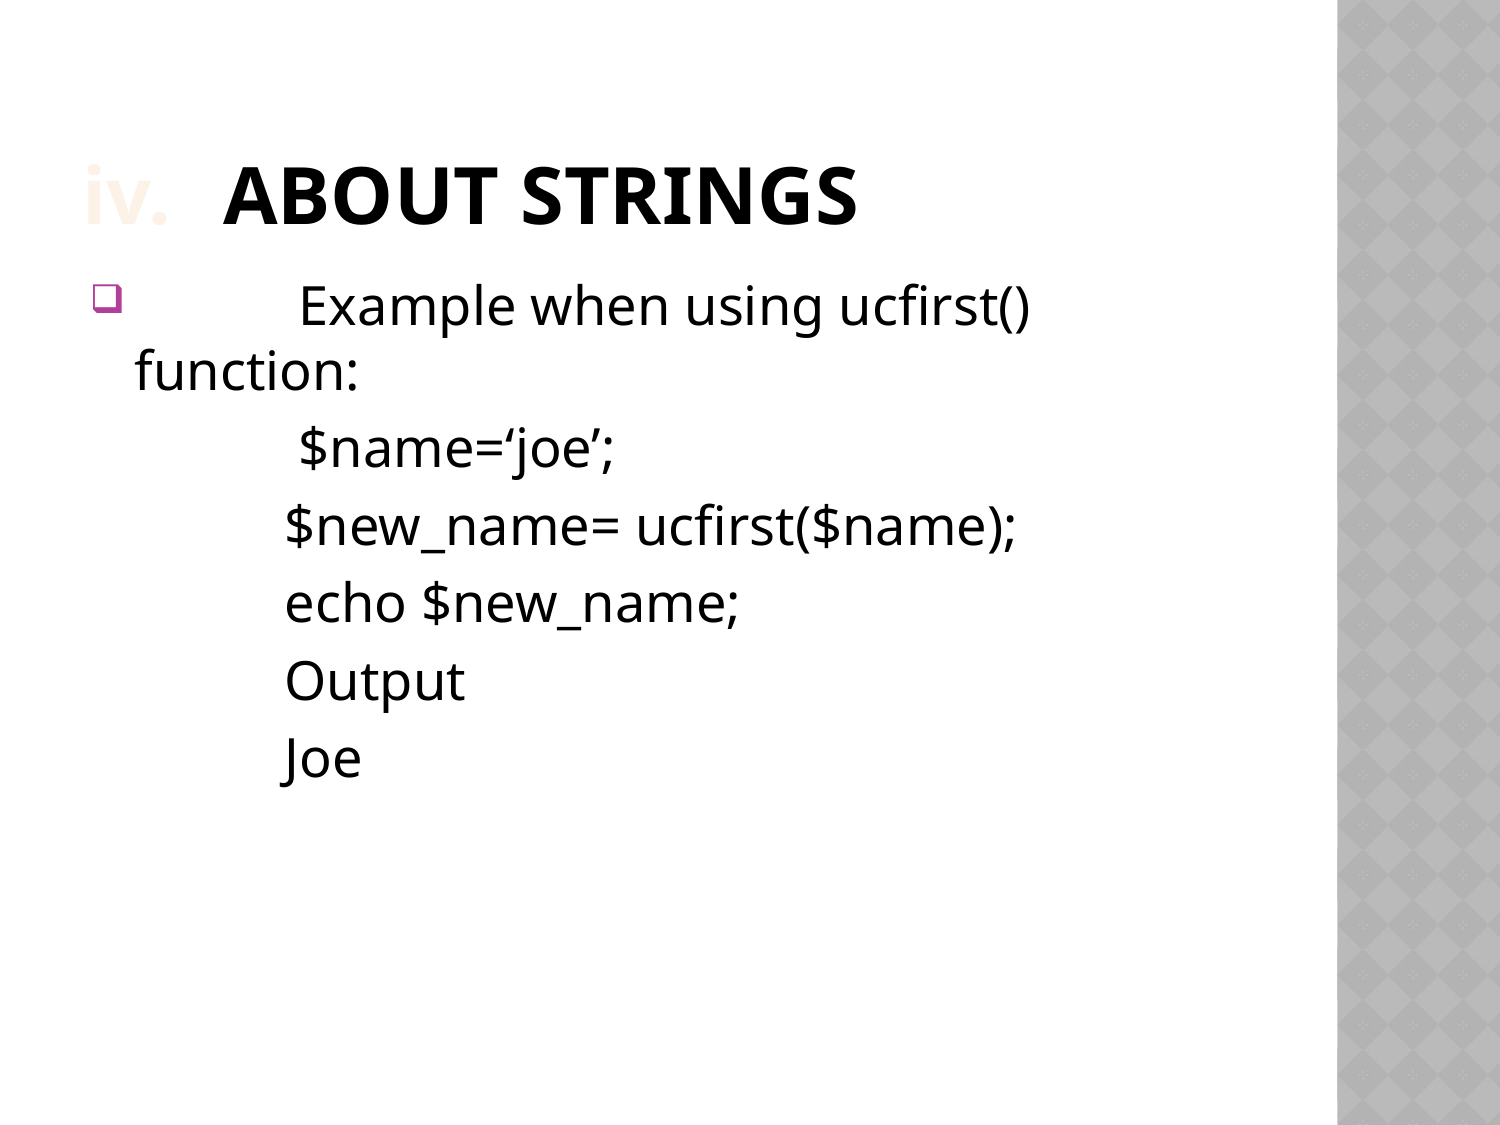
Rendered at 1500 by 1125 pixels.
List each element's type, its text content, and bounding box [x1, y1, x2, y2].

title About Strings [75, 52, 1263, 240]
list Example when using ucfirst() function: $name=‘joe’; $new_name= ucfirst($name); echo $new_name; Output Joe [75, 264, 1263, 1059]
